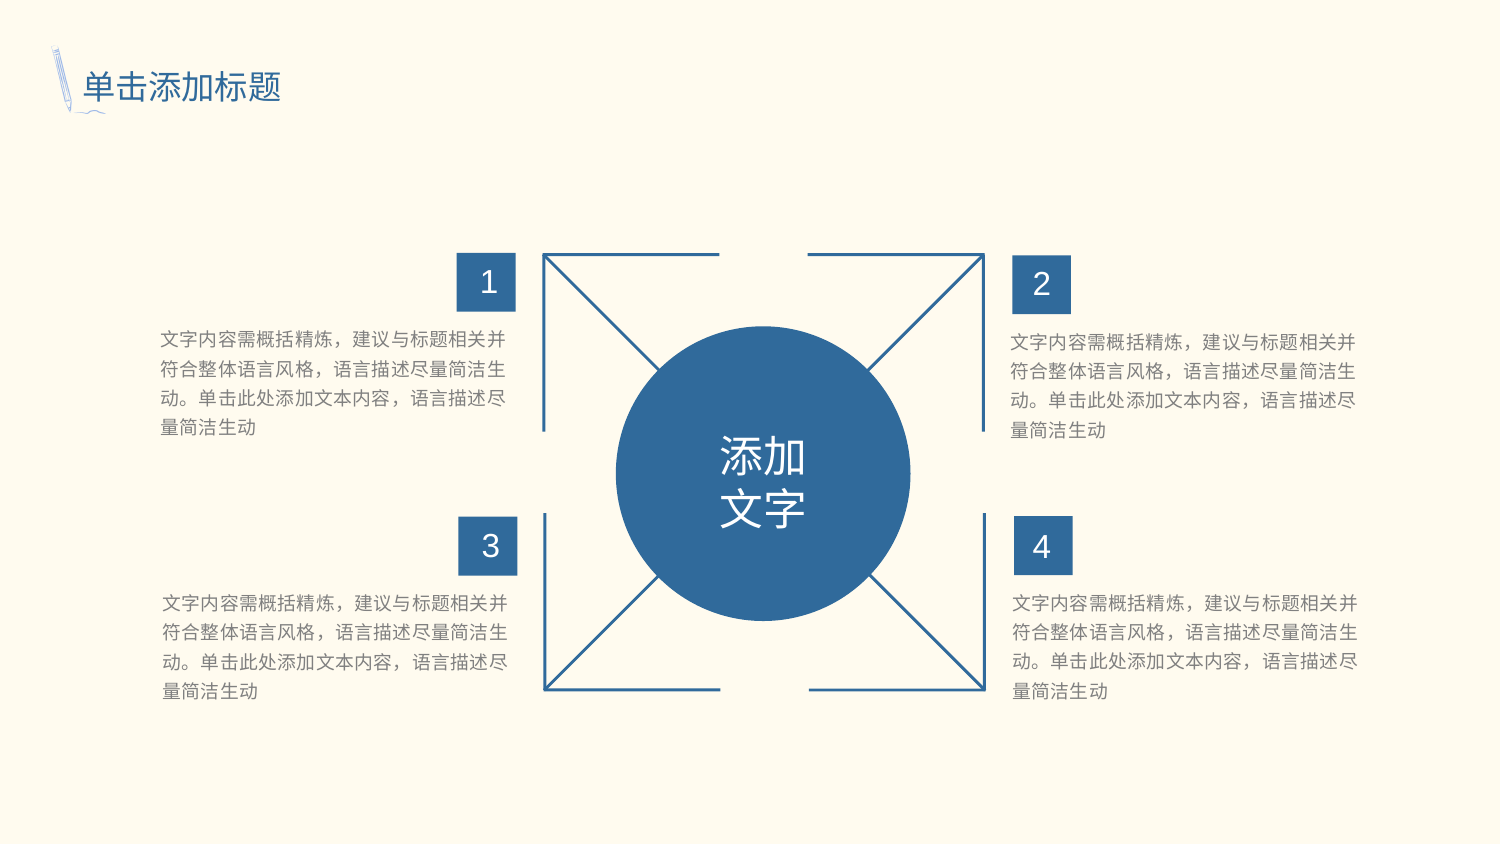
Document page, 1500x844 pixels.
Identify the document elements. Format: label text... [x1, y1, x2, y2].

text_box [995, 255, 1383, 450]
text_box 单击添加标题 [106, 58, 357, 114]
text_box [615, 326, 911, 621]
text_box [542, 211, 720, 506]
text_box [543, 438, 721, 734]
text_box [997, 516, 1384, 711]
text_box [145, 252, 533, 448]
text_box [807, 211, 985, 438]
picture [50, 45, 106, 114]
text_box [147, 516, 534, 712]
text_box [808, 438, 986, 734]
